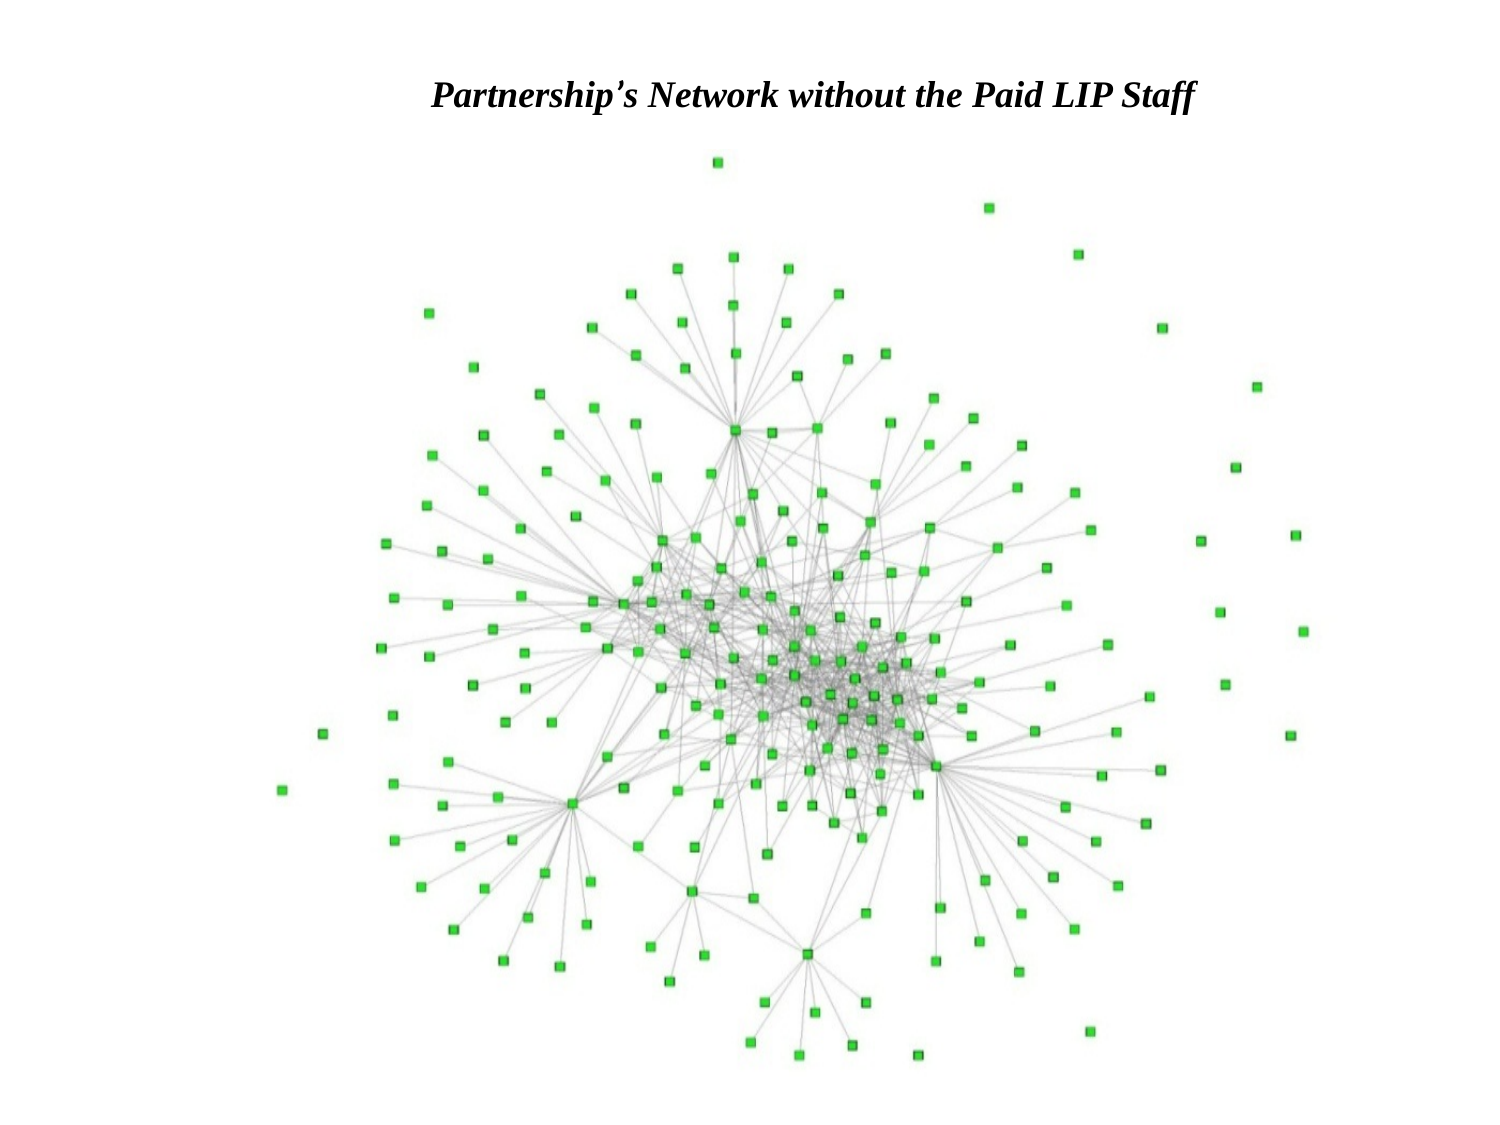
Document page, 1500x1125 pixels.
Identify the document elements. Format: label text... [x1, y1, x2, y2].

text_box Partnership’s Network without the Paid LIP Staff [415, 62, 1221, 123]
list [87, 149, 1500, 1088]
